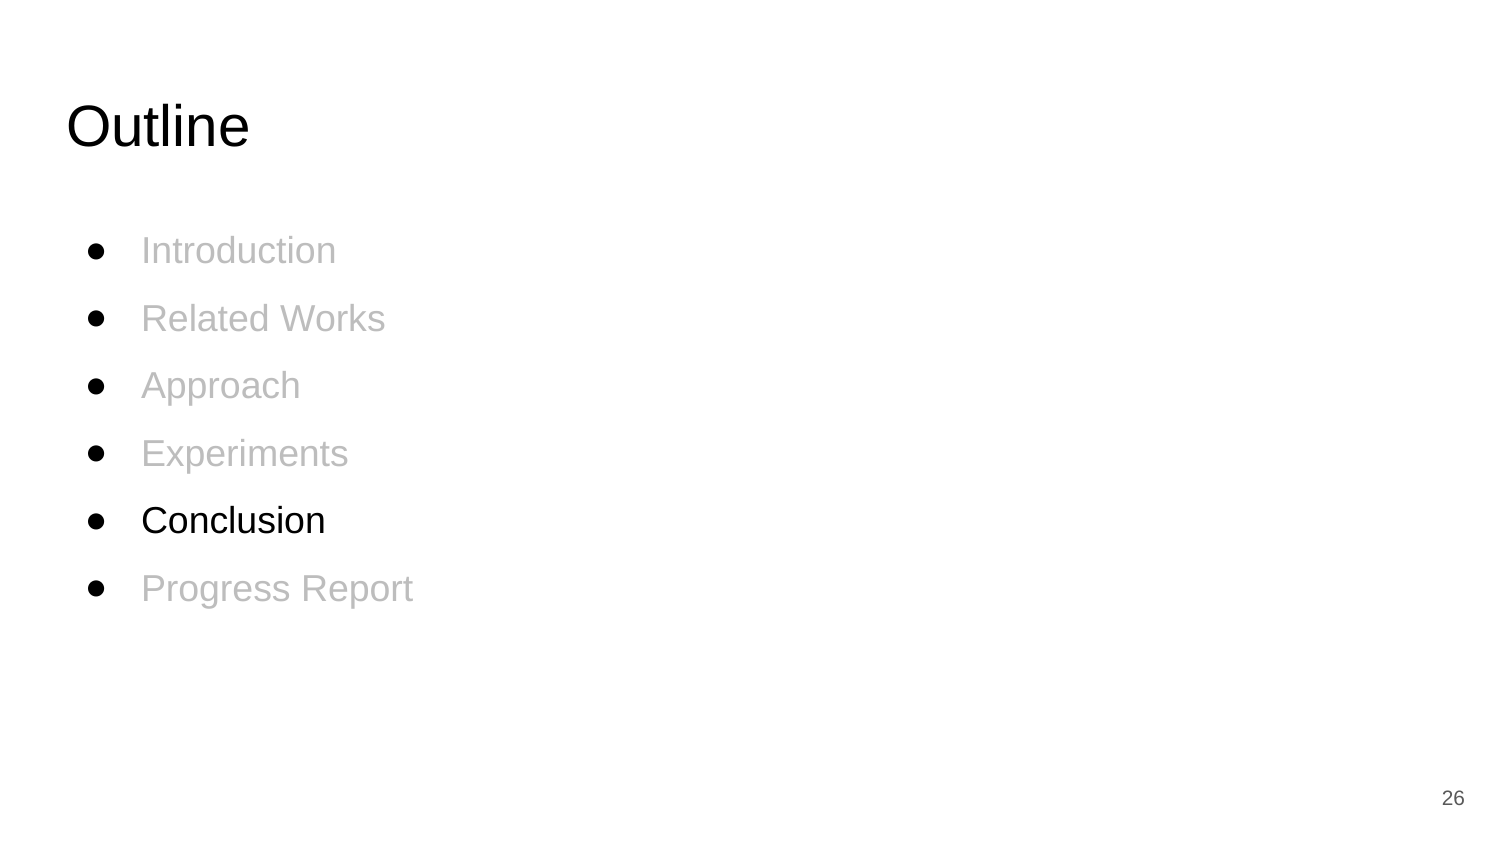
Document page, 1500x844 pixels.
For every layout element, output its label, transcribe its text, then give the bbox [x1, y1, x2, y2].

title Outline [51, 72, 1449, 167]
slide_number 26 [1389, 764, 1480, 830]
list Introduction Related Works Approach Experiments Conclusion Progress Report [51, 189, 1449, 750]
